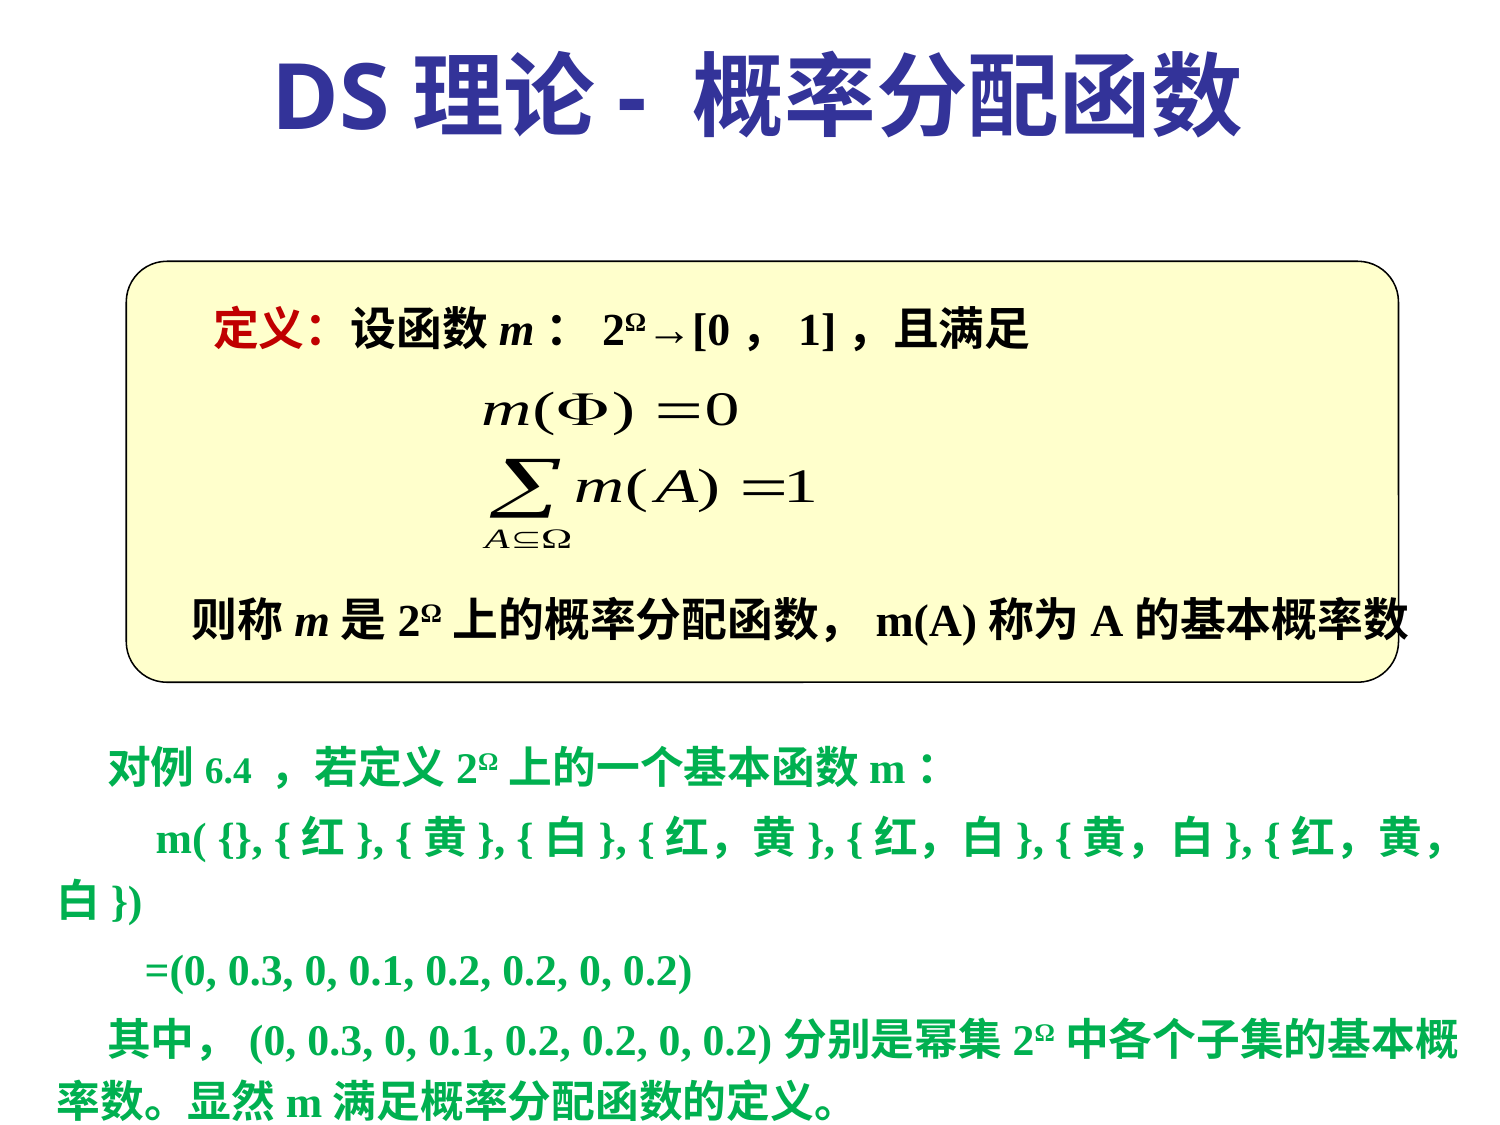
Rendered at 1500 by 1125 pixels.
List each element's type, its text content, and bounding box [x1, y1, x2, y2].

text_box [125, 260, 1500, 683]
text_box 对例6.4 ，若定义2Ω上的一个基本函数m： m( {}, {红}, {黄}, {白}, {红，黄}, {红，白}, {黄，白}, {红，黄，白}) =(0, 0.3, 0, 0.1, 0.2, 0.2, 0, 0.2) 其中，(0, 0.3, 0, 0.1, 0.2, 0.2, 0, 0.2)分别是幂集2Ω中各个子集的基本概率数。显然m满足概率分配函数的定义。 [41, 721, 1483, 1125]
text_box DS理论- 概率分配函数 [82, 30, 1433, 183]
